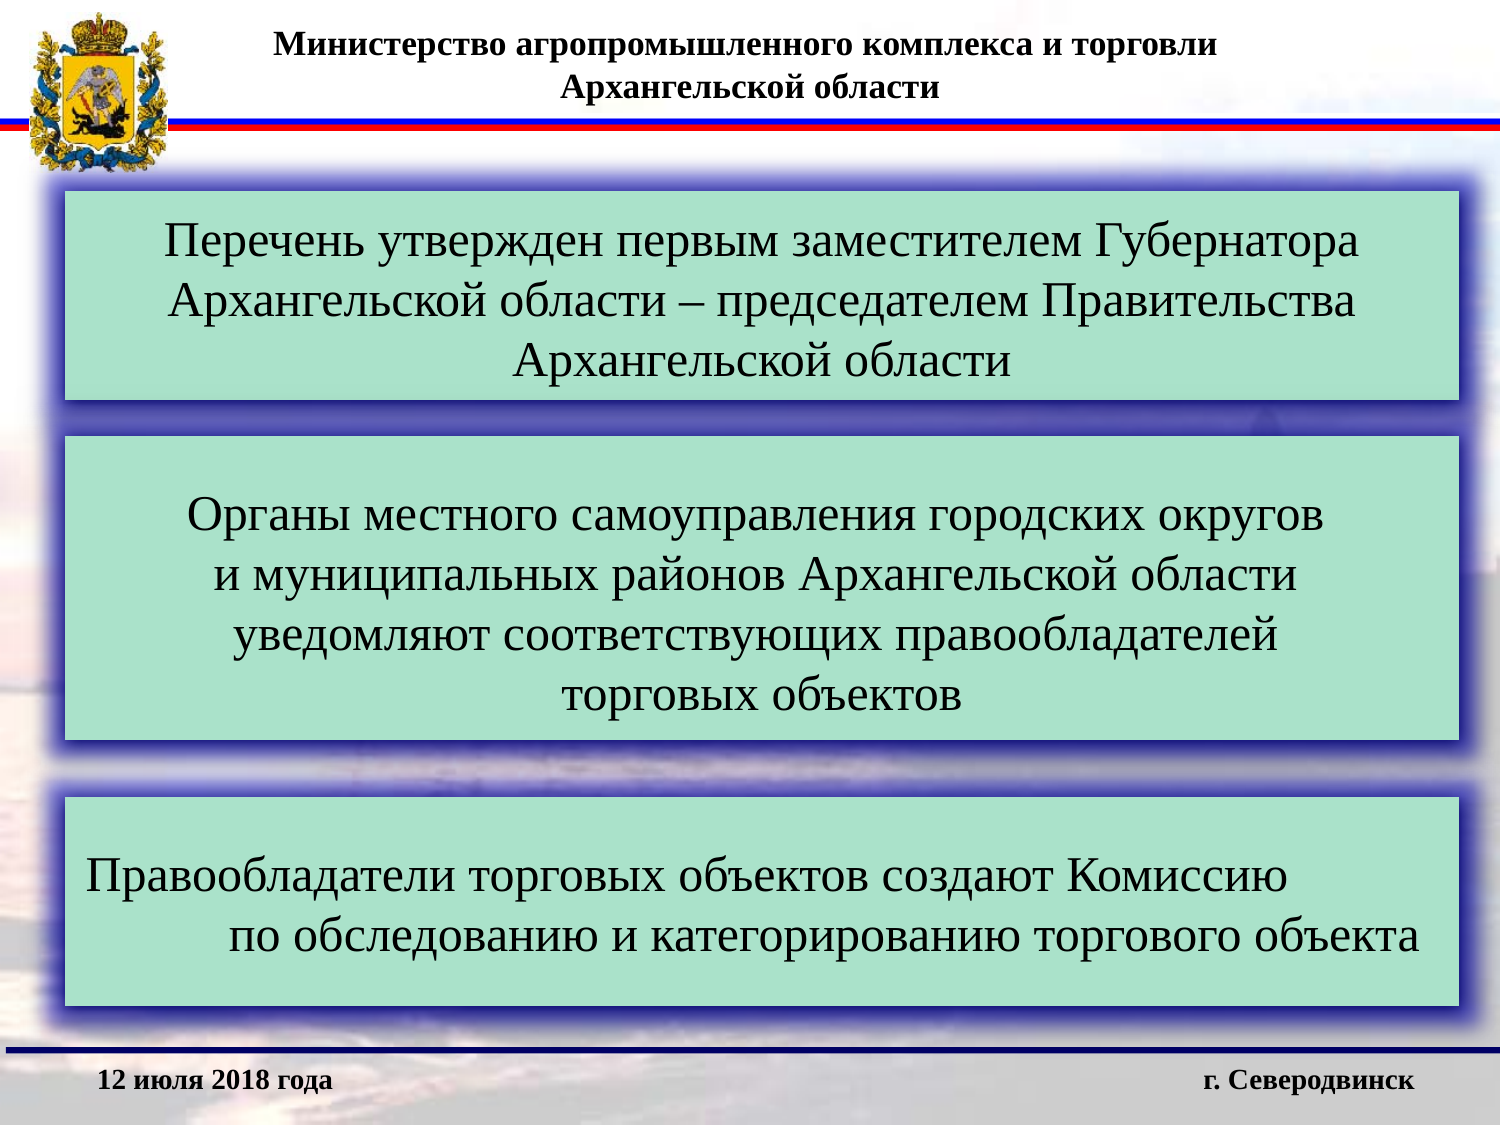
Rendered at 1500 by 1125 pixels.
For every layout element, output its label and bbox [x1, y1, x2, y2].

text_box [0, 0, 1500, 1125]
